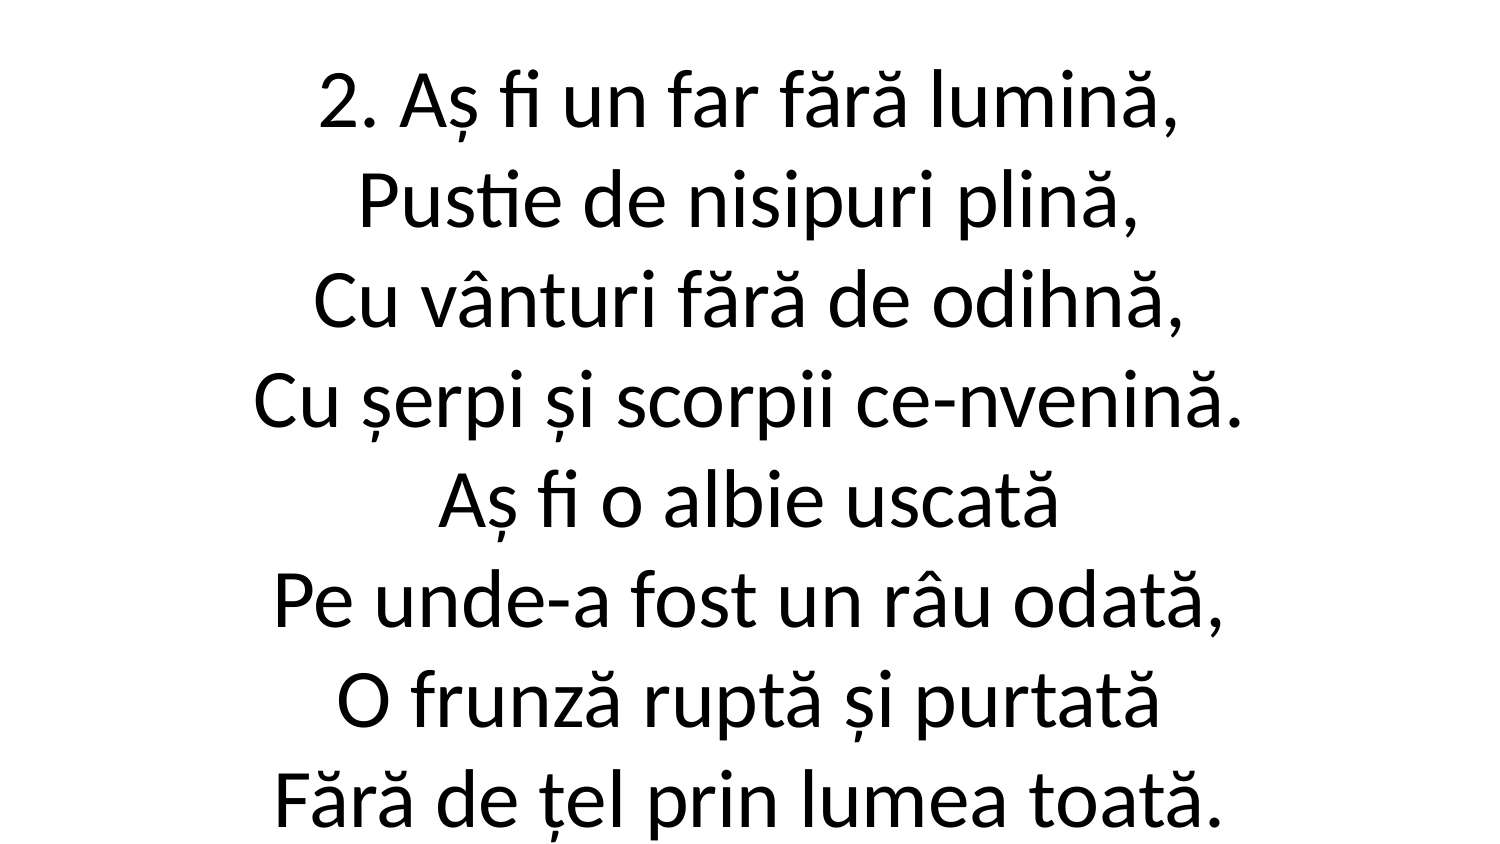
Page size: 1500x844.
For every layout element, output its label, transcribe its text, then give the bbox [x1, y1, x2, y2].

text_box 2. Aș fi un far fără lumină, Pustie de nisipuri plină, Cu vânturi fără de odihnă, Cu șerpi și scorpii ce-nvenină. Aș fi o albie uscată Pe unde-a fost un râu odată, O frunză ruptă și purtată Fără de țel prin lumea toată. [238, 0, 1262, 844]
